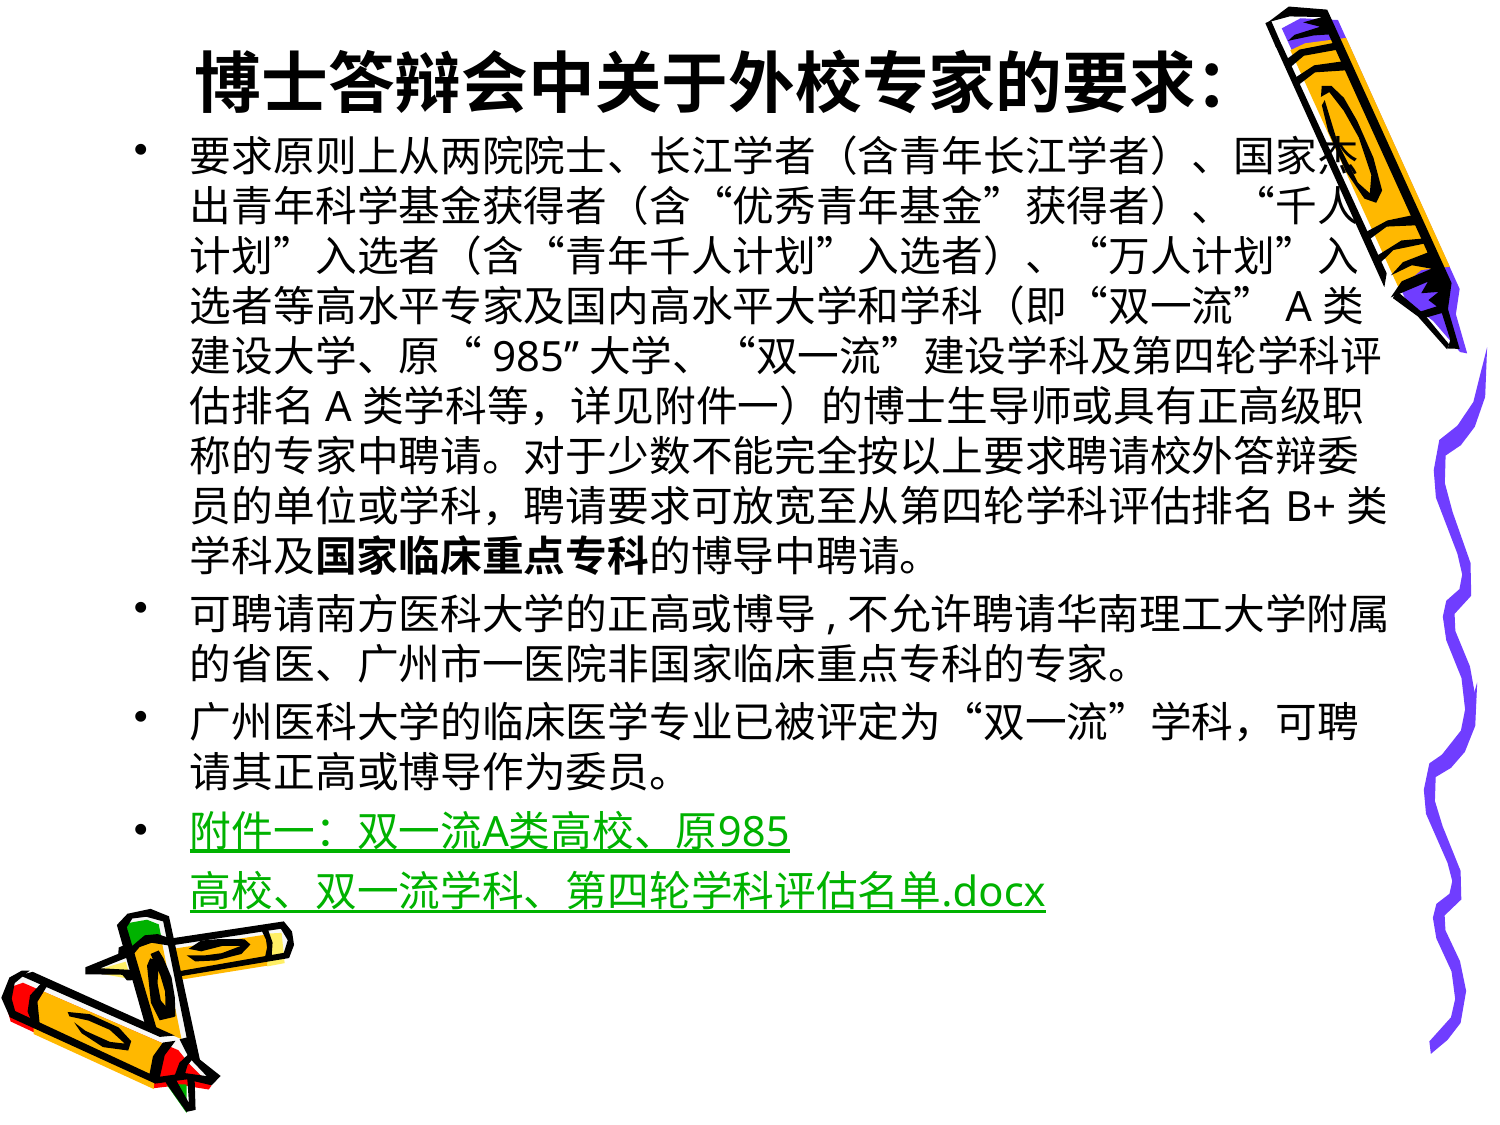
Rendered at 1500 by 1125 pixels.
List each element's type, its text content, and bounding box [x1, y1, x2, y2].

list 博士答辩会中关于外校专家的要求： 要求原则上从两院院士、长江学者（含青年长江学者）、国家杰出青年科学基金获得者（含“优秀青年基金”获得者）、“千人计划”入选者（含“青年千人计划”入选者）、“万人计划”入选者等高水平专家及国内高水平大学和学科（即“双一流”A类建设大学、原“985”大学、“双一流”建设学科及第四轮学科评估排名A类学科等，详见附件一）的博士生导师或具有正高级职称的专家中聘请。对于少数不能完全按以上要求聘请校外答辩委员的单位或学科，聘请要求可放宽至从第四轮学科评估排名B+类学科及国家临床重点专科的博导中聘请。 可聘请南方医科大学的正高或博导,不允许聘请华南理工大学附属的省医、广州市一医院非国家临床重点专科的专家。 广州医科大学的临床医学专业已被评定为“双一流”学科，可聘请其正高或博导作为委员。 附件一：双一流A类高校、原985高校、双一流学科、第四轮学科评估名单.docx [118, 33, 1410, 984]
